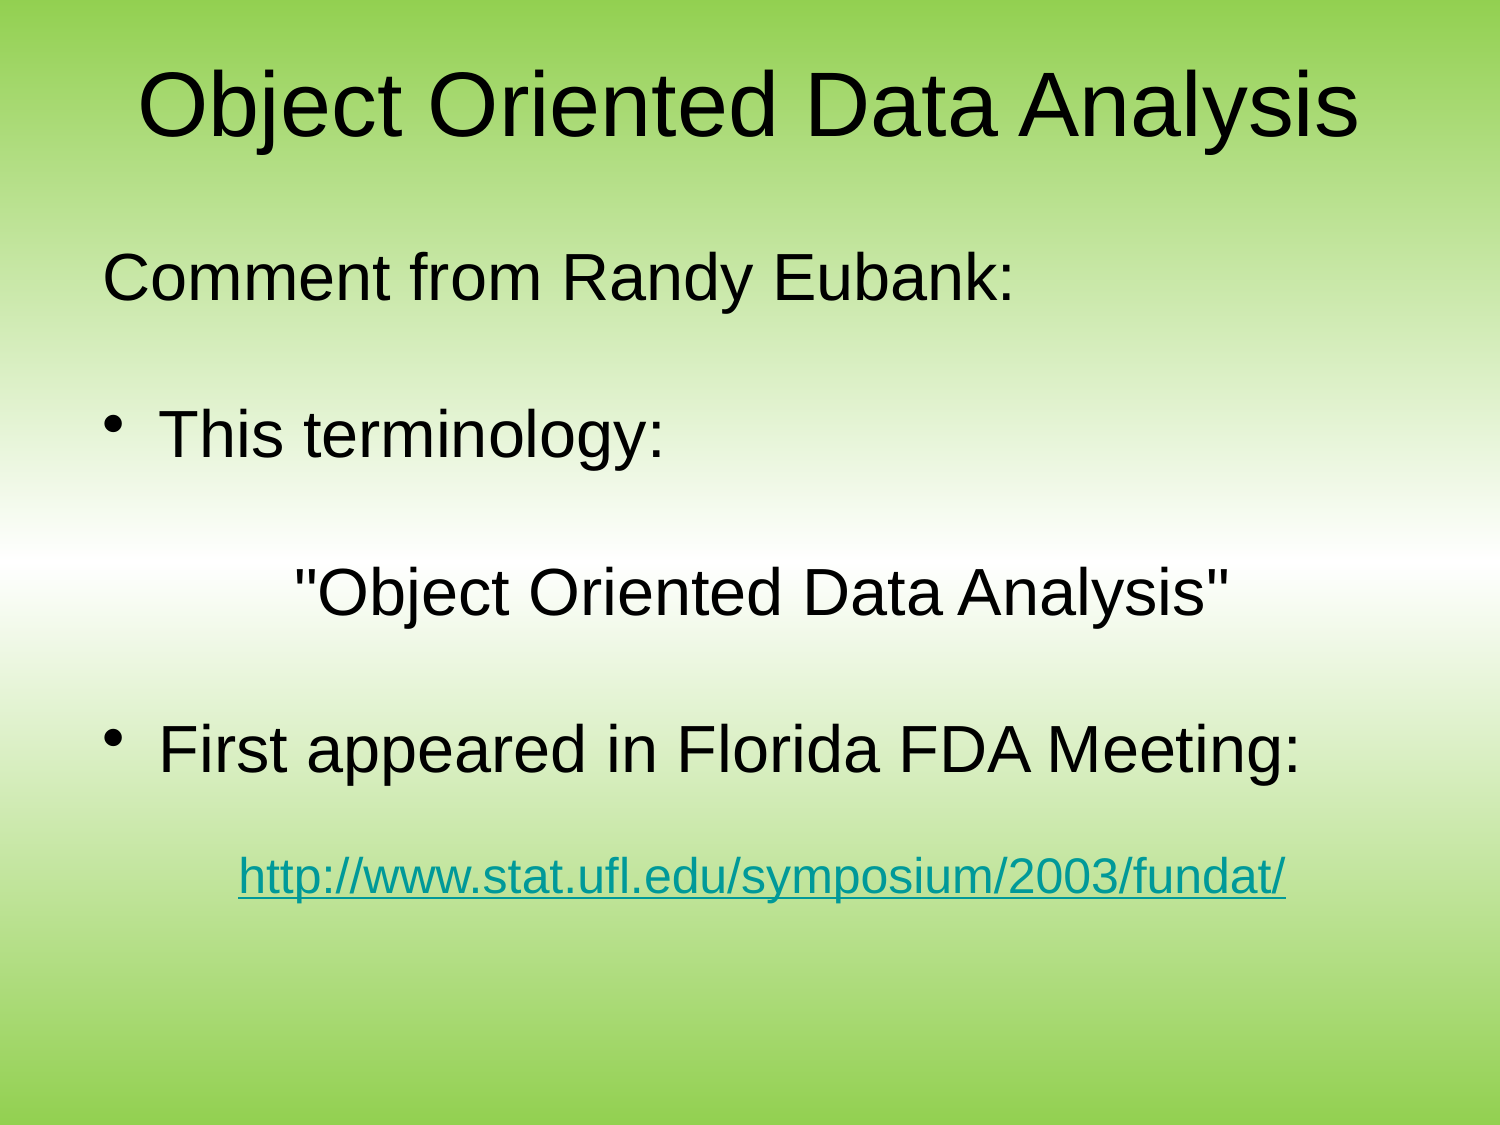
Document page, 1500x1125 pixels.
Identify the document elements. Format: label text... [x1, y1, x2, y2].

title Object Oriented Data Analysis [75, 24, 1425, 175]
list Comment from Randy Eubank: This terminology: "Object Oriented Data Analysis" First appeared in Florida FDA Meeting: http://www.stat.ufl.edu/symposium/2003/fundat/ [87, 162, 1438, 1088]
